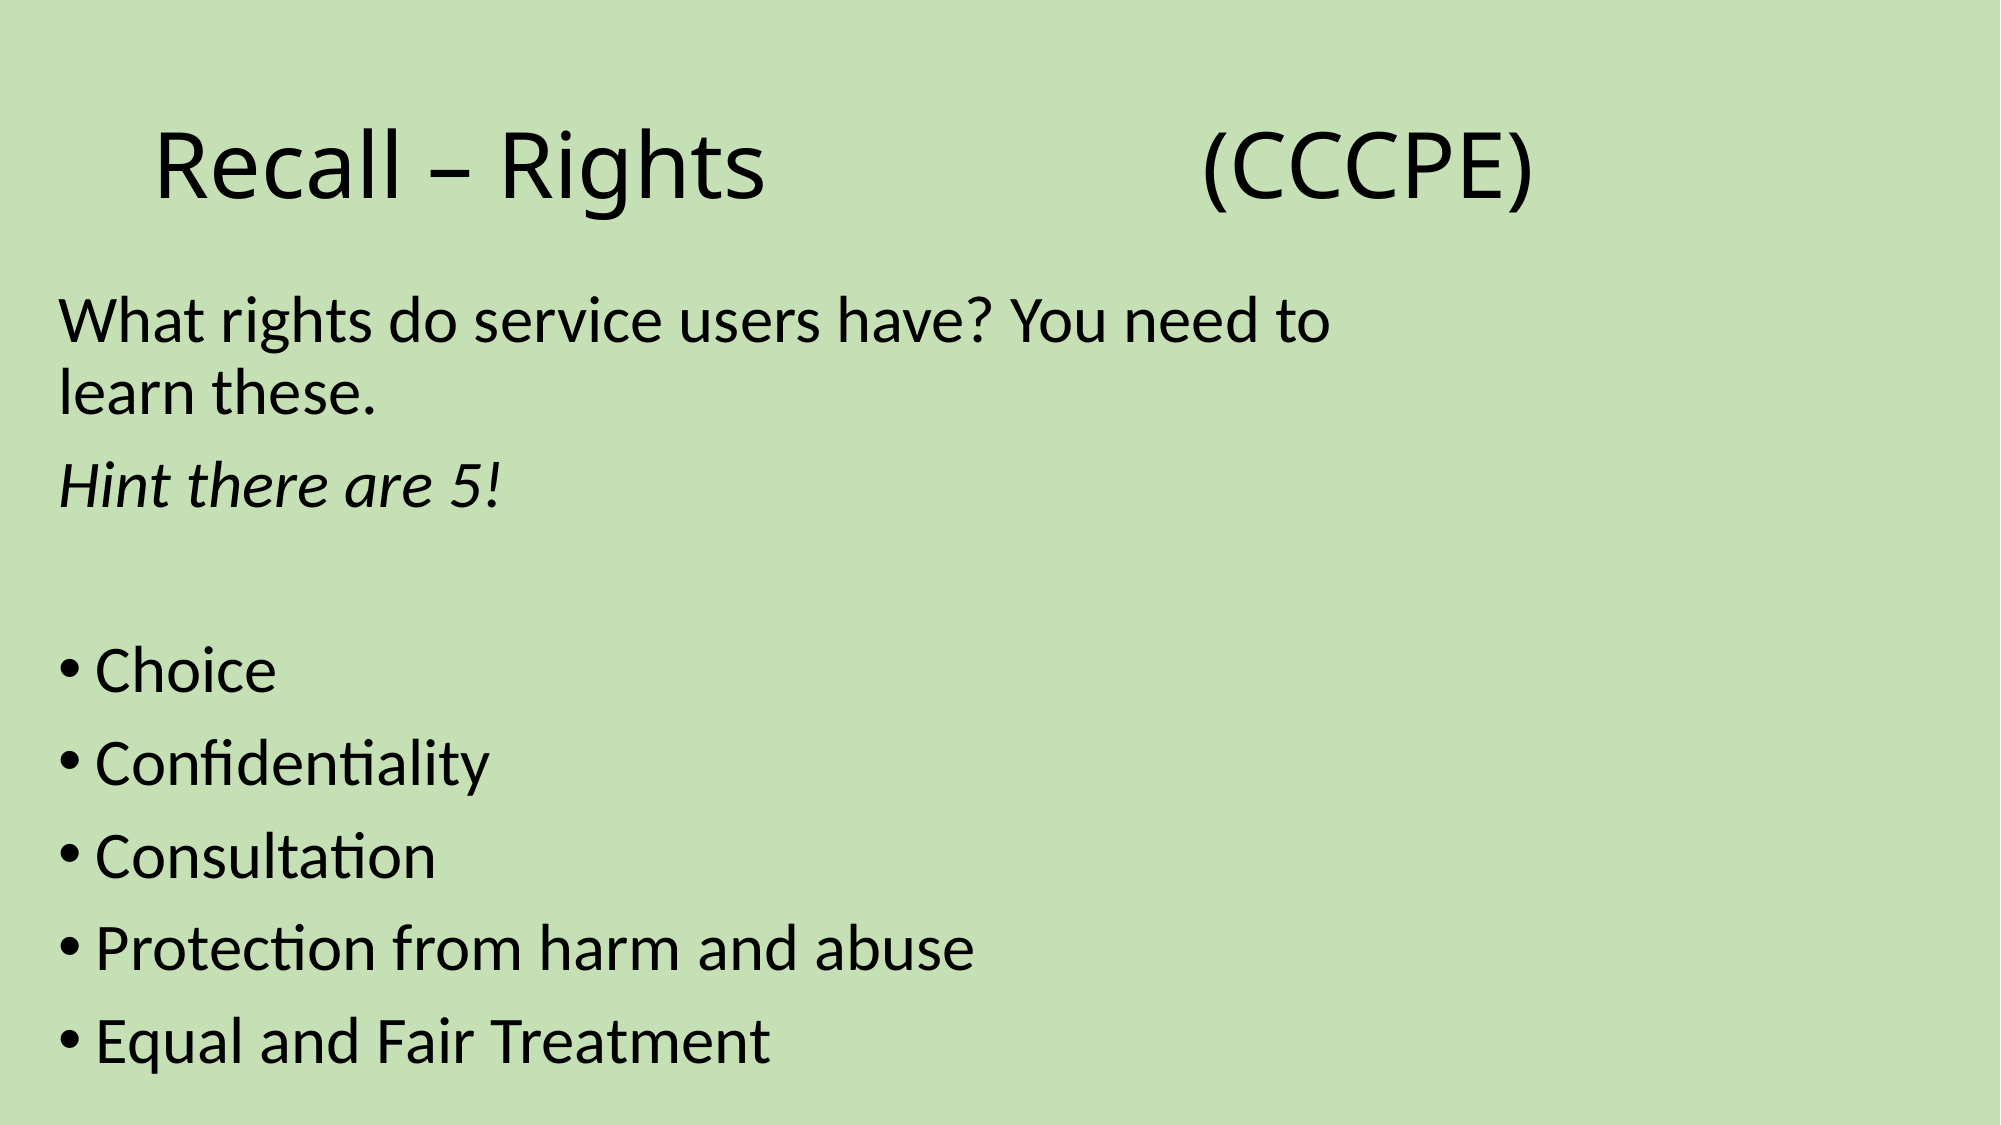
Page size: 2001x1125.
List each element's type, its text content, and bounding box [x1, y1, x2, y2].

title Recall – Rights (CCCPE) [137, 59, 1863, 278]
list What rights do service users have? You need to learn these. Hint there are 5! Choice Confidentiality Consultation Protection from harm and abuse Equal and Fair Treatment [43, 277, 1363, 986]
